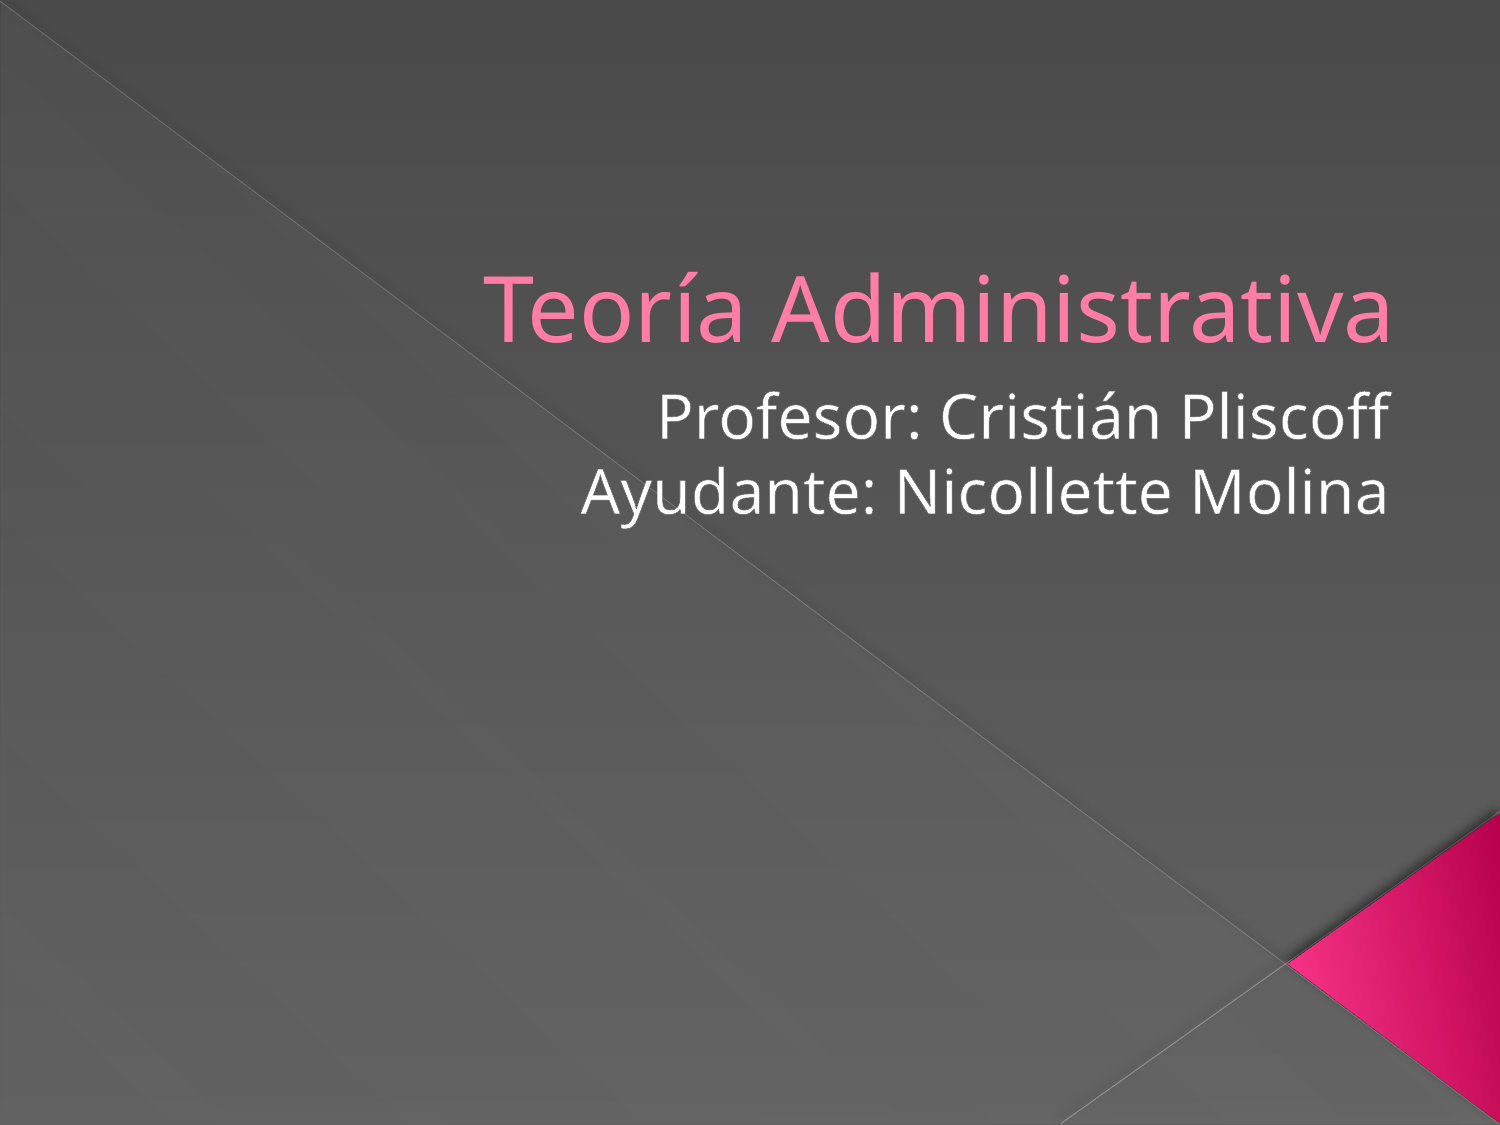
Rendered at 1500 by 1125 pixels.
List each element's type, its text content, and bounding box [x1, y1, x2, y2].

title Teoría Administrativa [88, 127, 1412, 369]
subtitle Profesor: Cristián Pliscoff Ayudante: Nicollette Molina [88, 369, 1412, 657]
